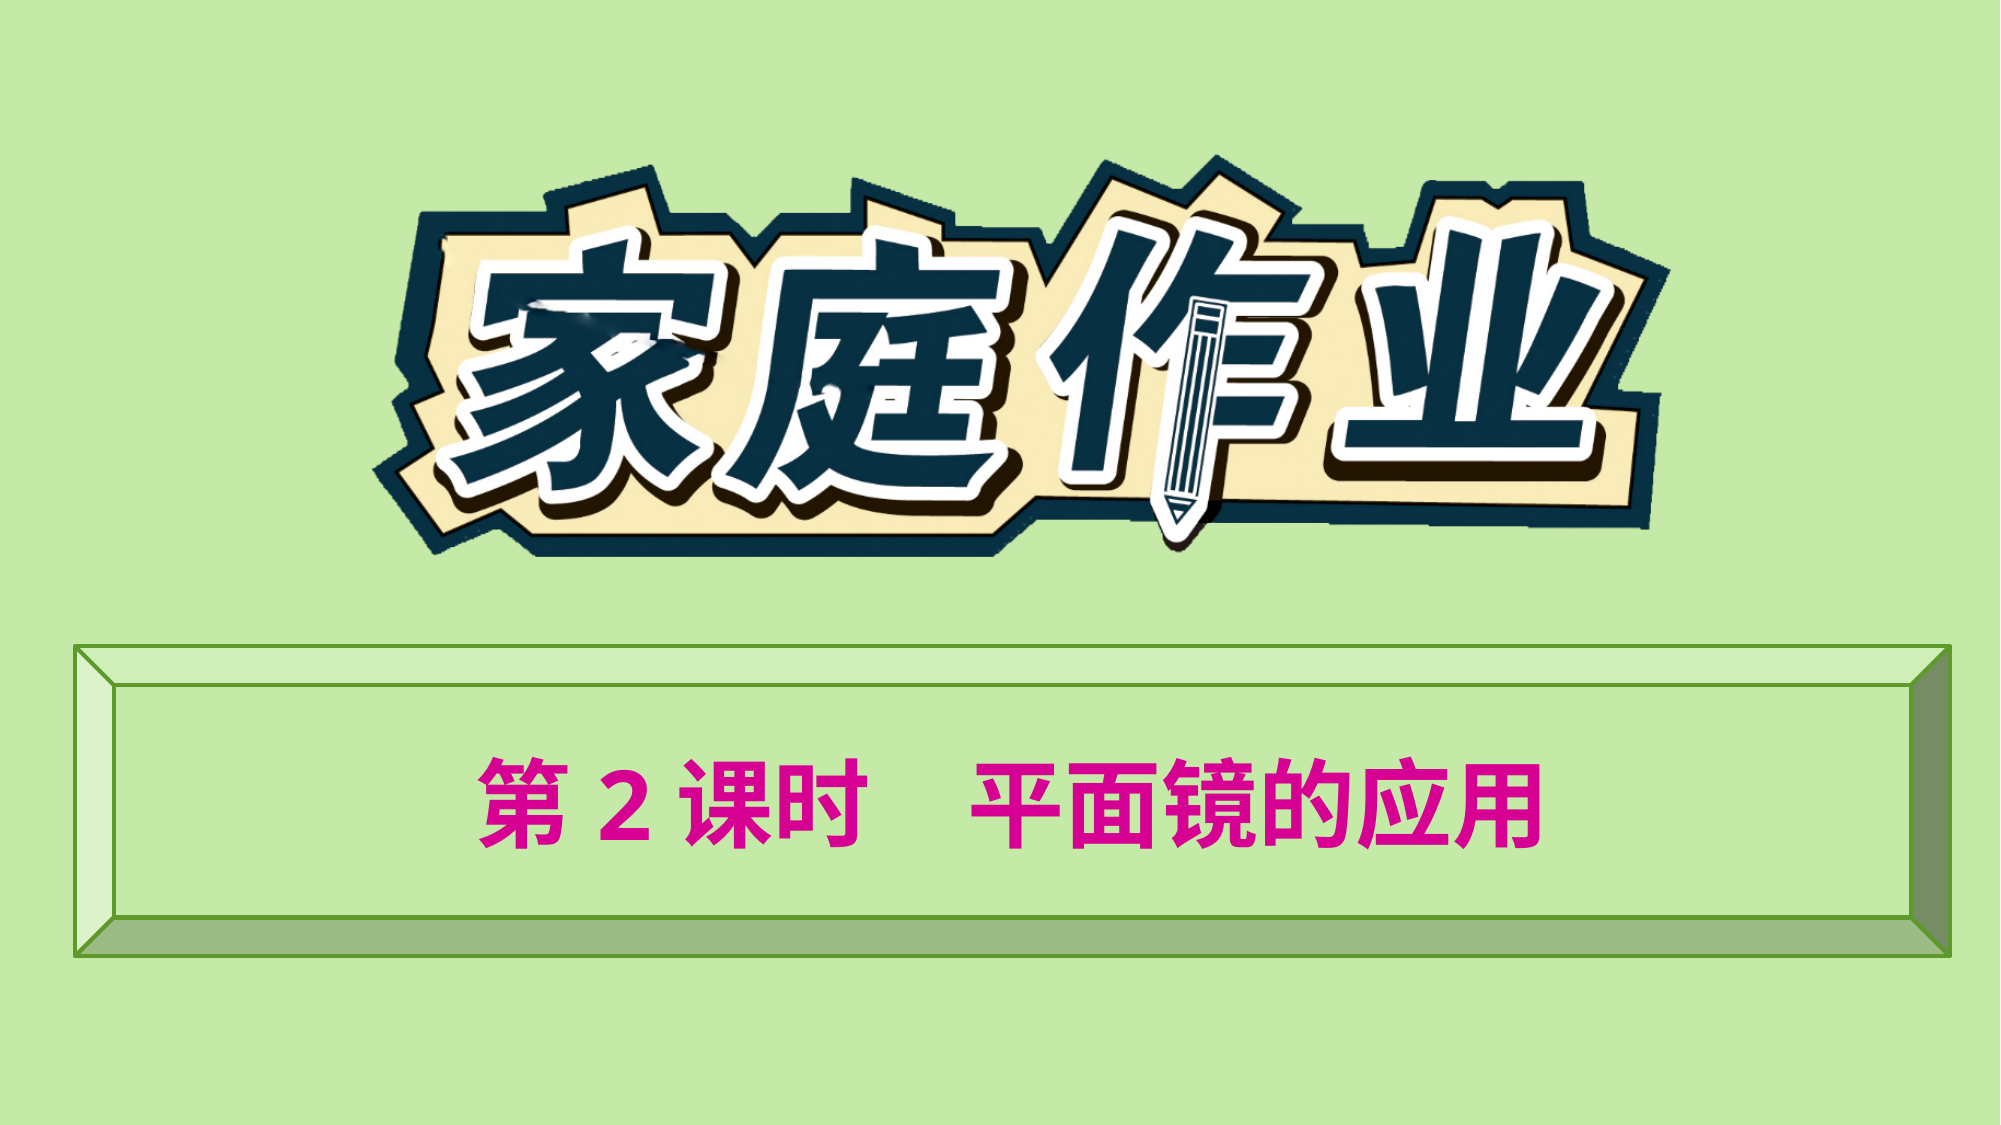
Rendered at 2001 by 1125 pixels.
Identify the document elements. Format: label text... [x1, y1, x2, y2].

picture [369, 87, 1675, 644]
text_box 第2课时 平面镜的应用 [73, 644, 1952, 958]
